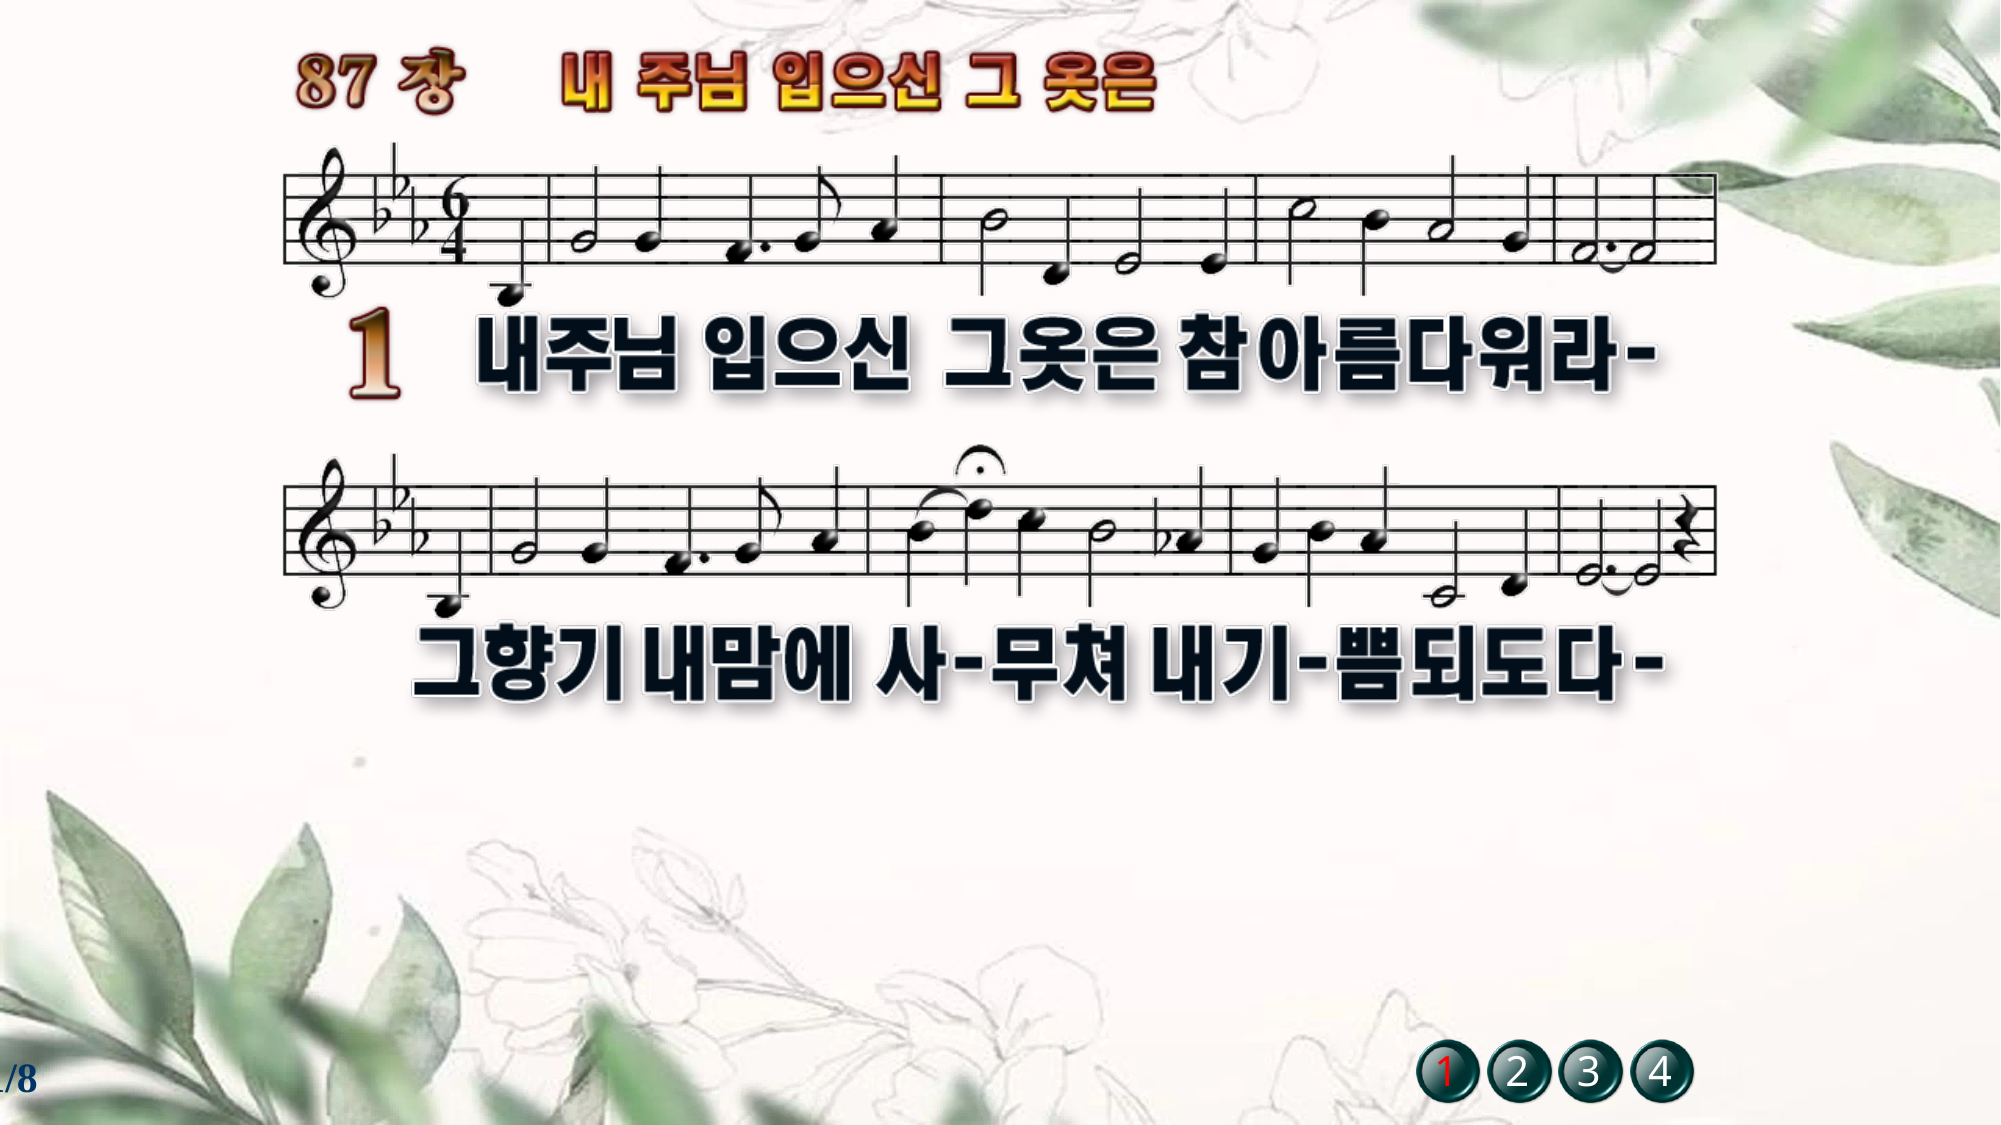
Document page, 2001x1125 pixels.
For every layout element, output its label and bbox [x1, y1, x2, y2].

picture [0, 0, 2001, 1125]
text_box [1627, 1035, 1697, 1106]
text_box [1555, 1035, 1626, 1106]
text_box [1484, 1035, 1555, 1106]
text_box [1413, 1035, 1484, 1106]
